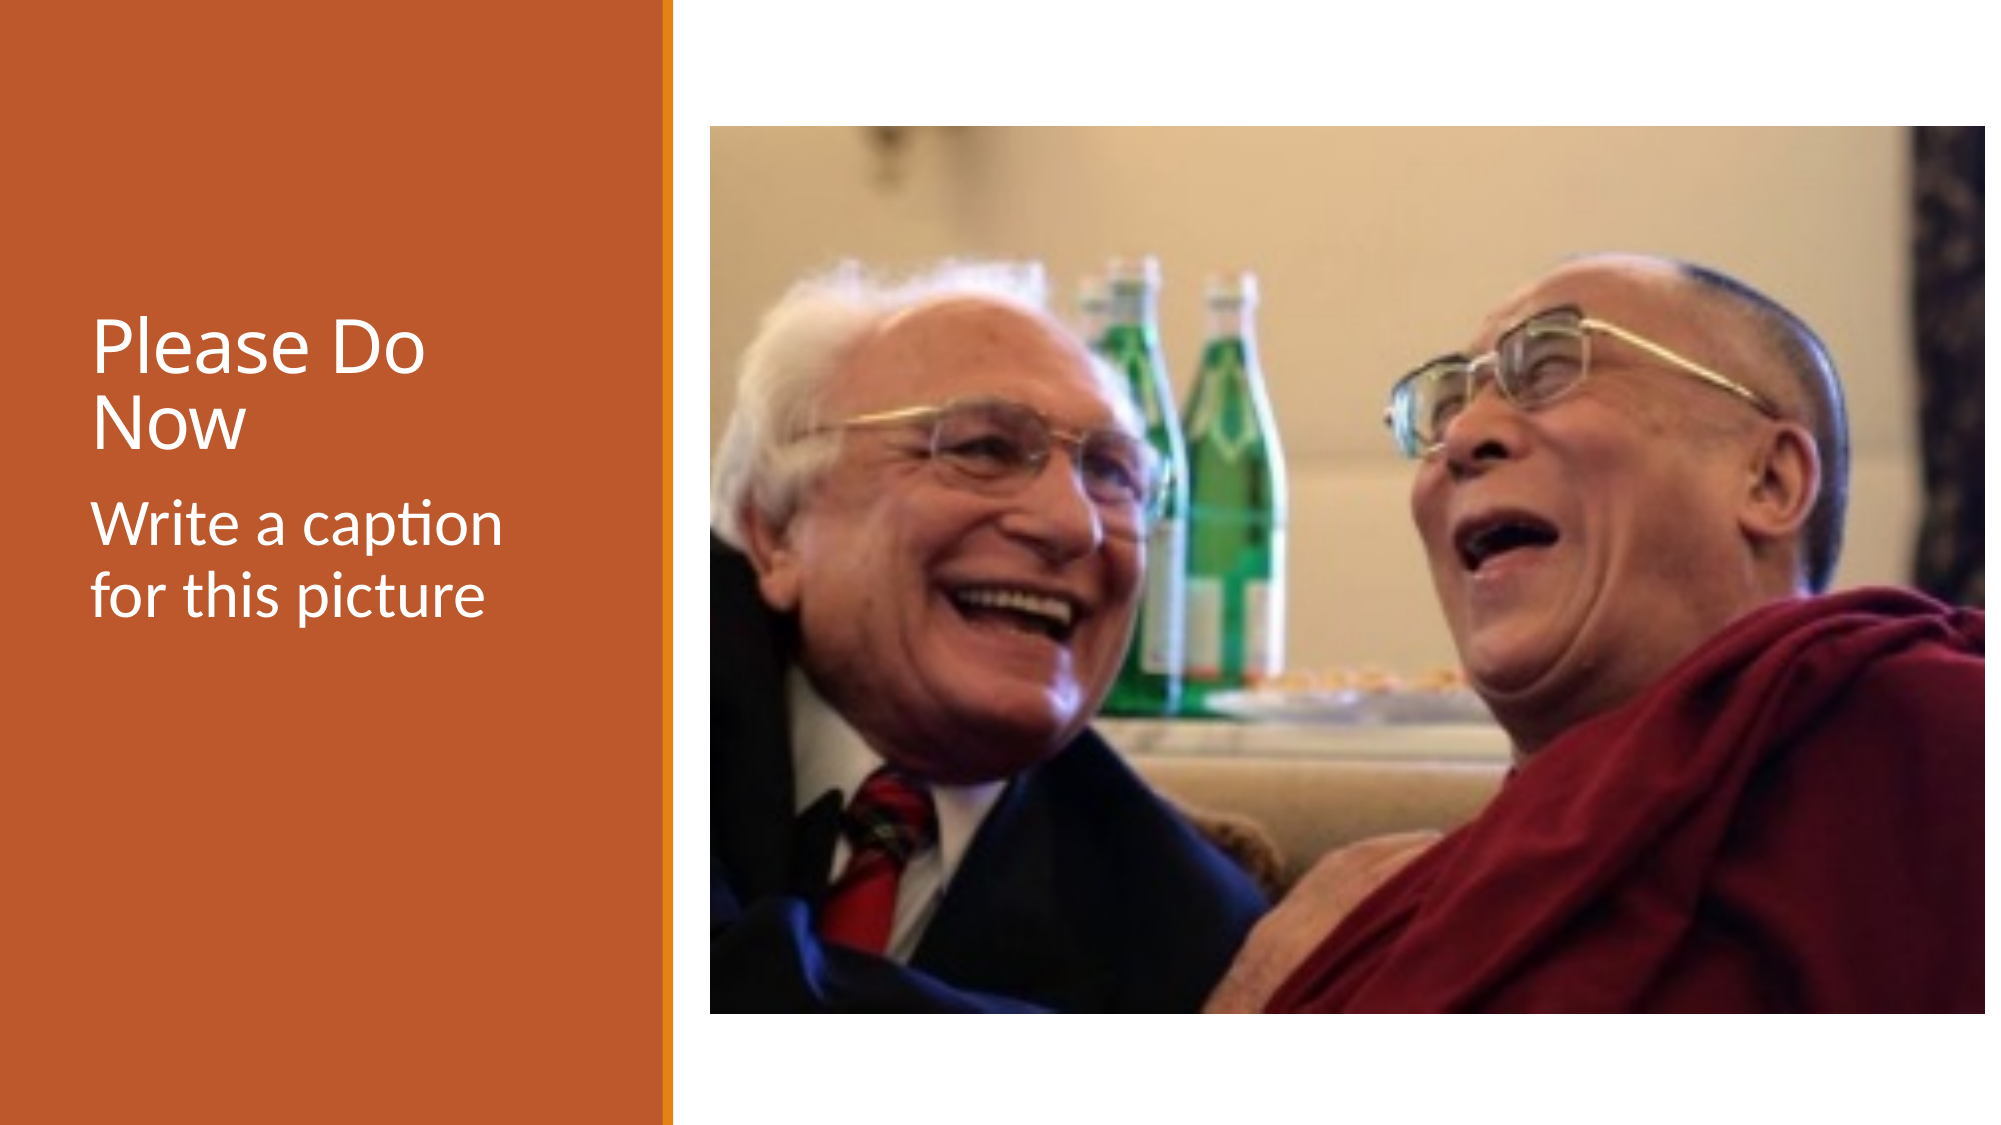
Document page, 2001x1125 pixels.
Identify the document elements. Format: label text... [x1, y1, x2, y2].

title Please Do Now [75, 97, 600, 473]
list Write a caption for this picture [75, 479, 600, 1035]
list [709, 126, 1986, 1015]
